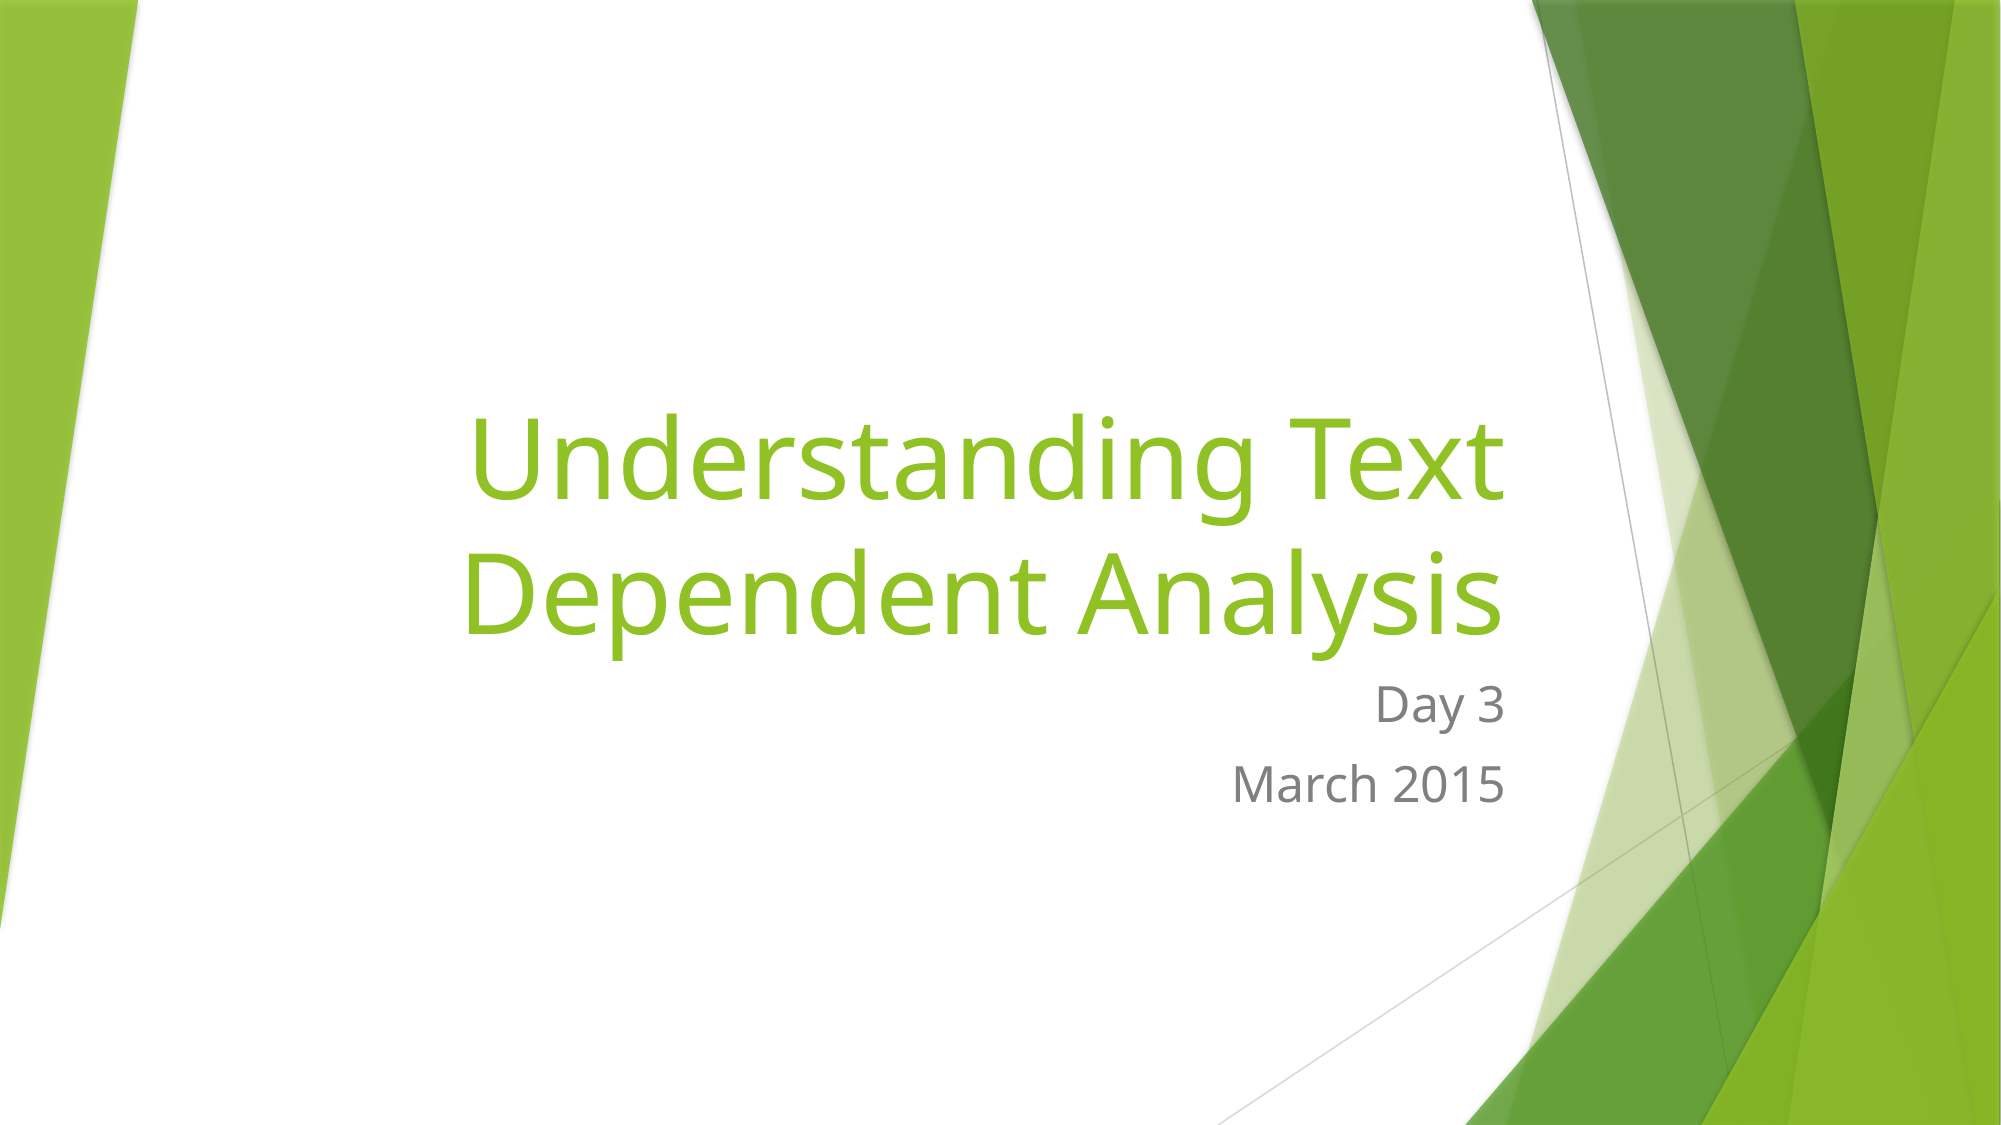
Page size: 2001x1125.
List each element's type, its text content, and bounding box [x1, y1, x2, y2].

subtitle Day 3 March 2015 [247, 664, 1522, 845]
title Understanding Text Dependent Analysis [247, 394, 1522, 664]
